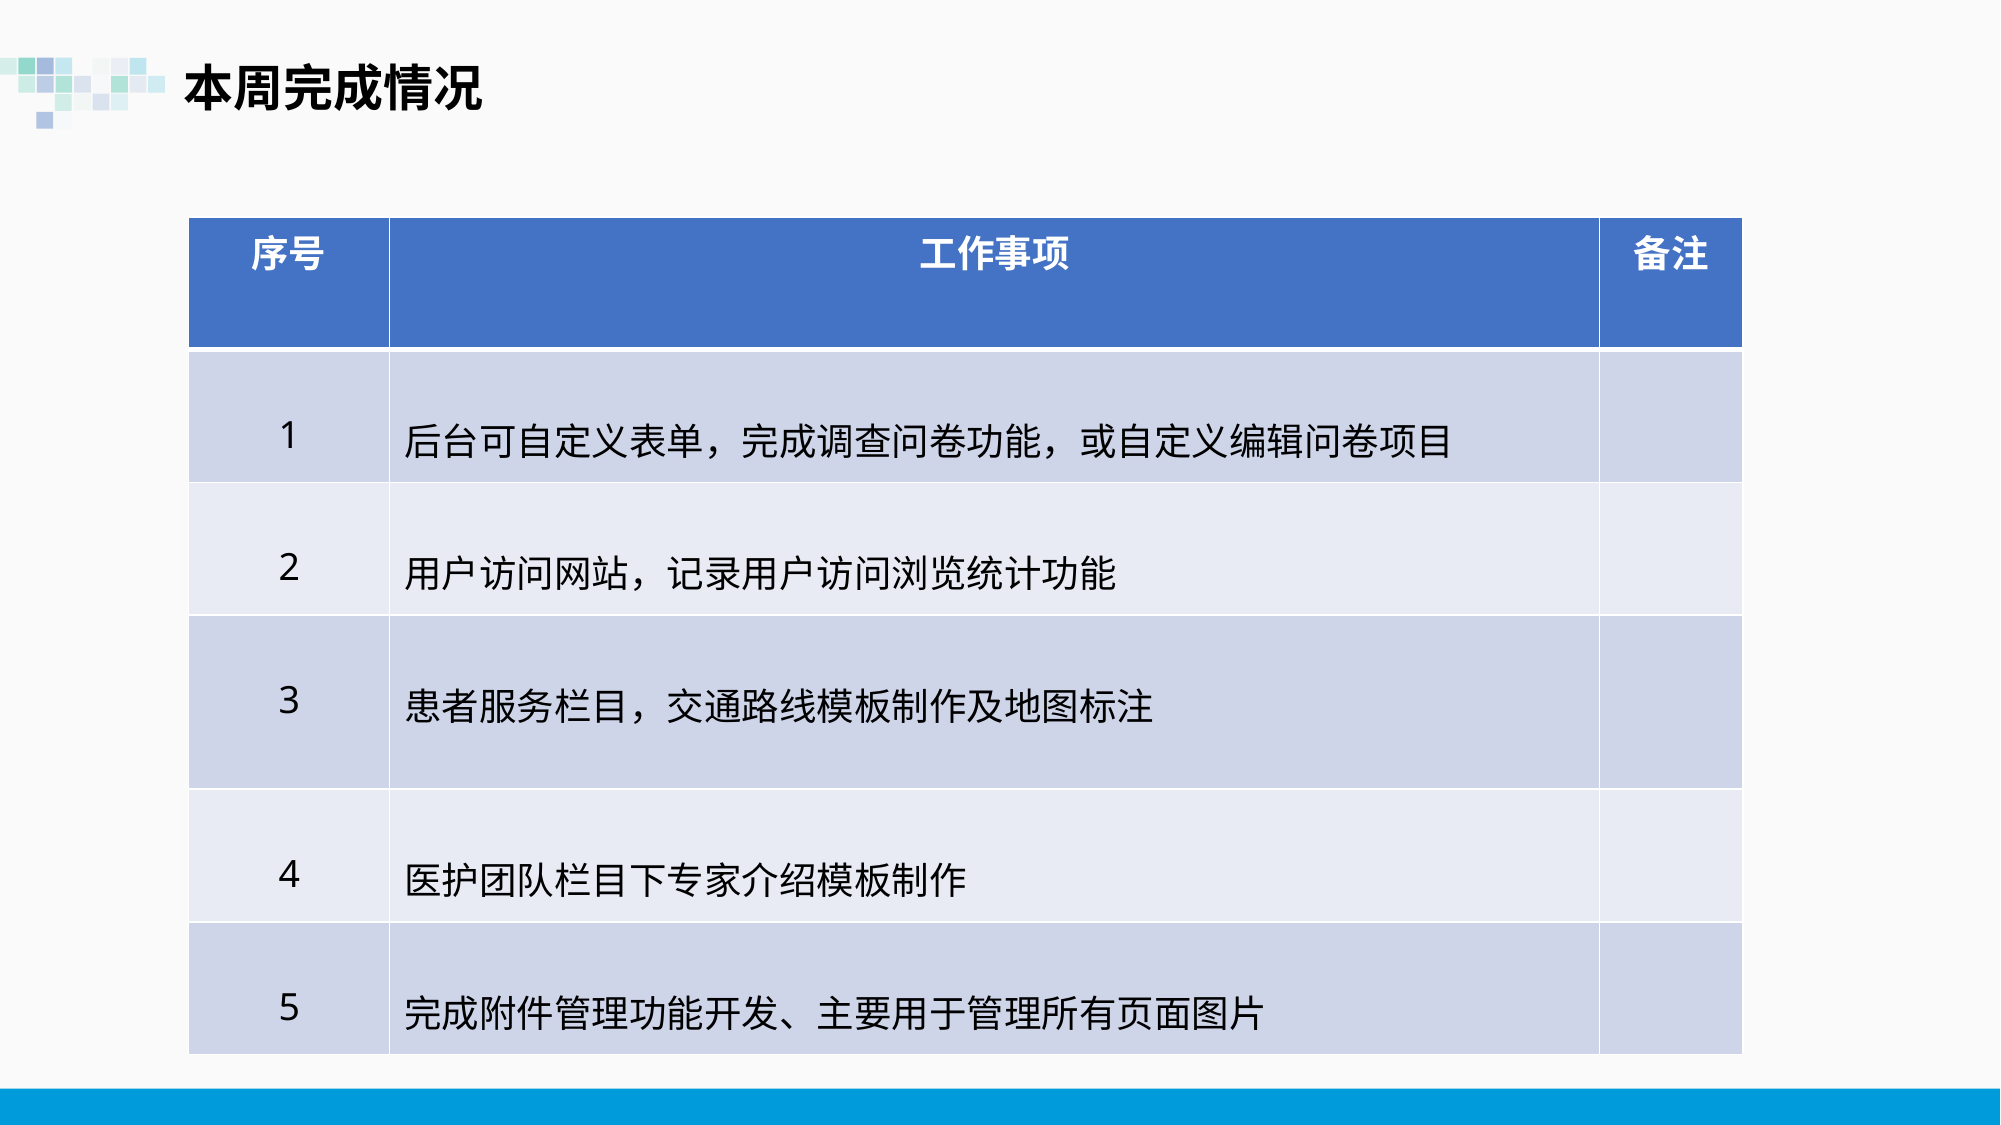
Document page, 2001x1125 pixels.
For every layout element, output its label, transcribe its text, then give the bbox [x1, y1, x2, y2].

table_cell 用户访问网站，记录用户访问浏览统计功能 [390, 483, 1599, 614]
table_cell 2 [189, 483, 389, 614]
table_cell 5 [189, 923, 389, 1054]
table_cell 4 [189, 790, 389, 921]
table_cell [1600, 352, 1742, 482]
table_cell [1600, 923, 1742, 1054]
table_cell 完成附件管理功能开发、主要用于管理所有页面图片 [390, 923, 1599, 1054]
table_cell 3 [189, 616, 389, 788]
table_cell 医护团队栏目下专家介绍模板制作 [390, 790, 1599, 921]
table_cell 患者服务栏目，交通路线模板制作及地图标注 [390, 616, 1599, 788]
text_box 本周完成情况 [168, 48, 499, 124]
table_cell 后台可自定义表单，完成调查问卷功能，或自定义编辑问卷项目 [390, 352, 1599, 482]
table_header 序号 [189, 218, 389, 347]
table_header 工作事项 [390, 218, 1599, 347]
table_cell 1 [189, 352, 389, 482]
table_header 备注 [1600, 218, 1742, 347]
table_cell [1600, 483, 1742, 614]
table_cell [1600, 616, 1742, 788]
table_cell [1600, 790, 1742, 921]
